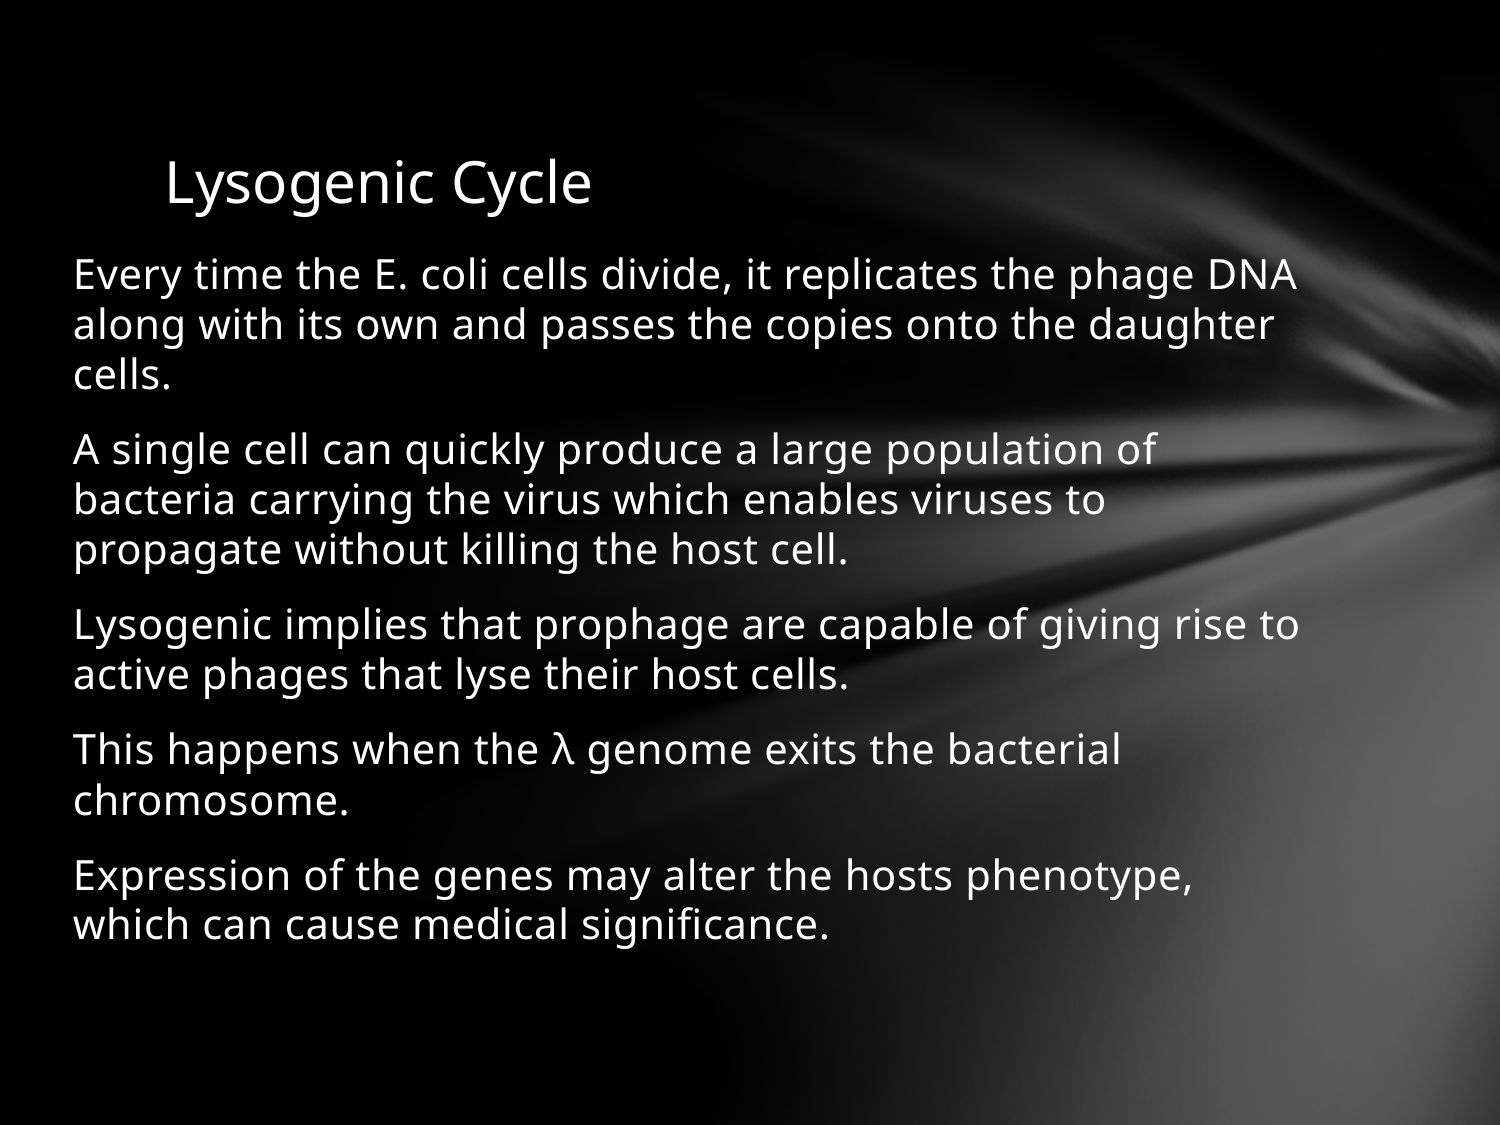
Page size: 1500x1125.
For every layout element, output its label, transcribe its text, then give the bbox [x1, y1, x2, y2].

text_box Lysogenic Cycle [150, 137, 775, 223]
list Every time the E. coli cells divide, it replicates the phage DNA along with its own and passes the copies onto the daughter cells. A single cell can quickly produce a large population of bacteria carrying the virus which enables viruses to propagate without killing the host cell. Lysogenic implies that prophage are capable of giving rise to active phages that lyse their host cells. This happens when the λ genome exits the bacterial chromosome. Expression of the genes may alter the hosts phenotype, which can cause medical significance. [57, 239, 1318, 1015]
